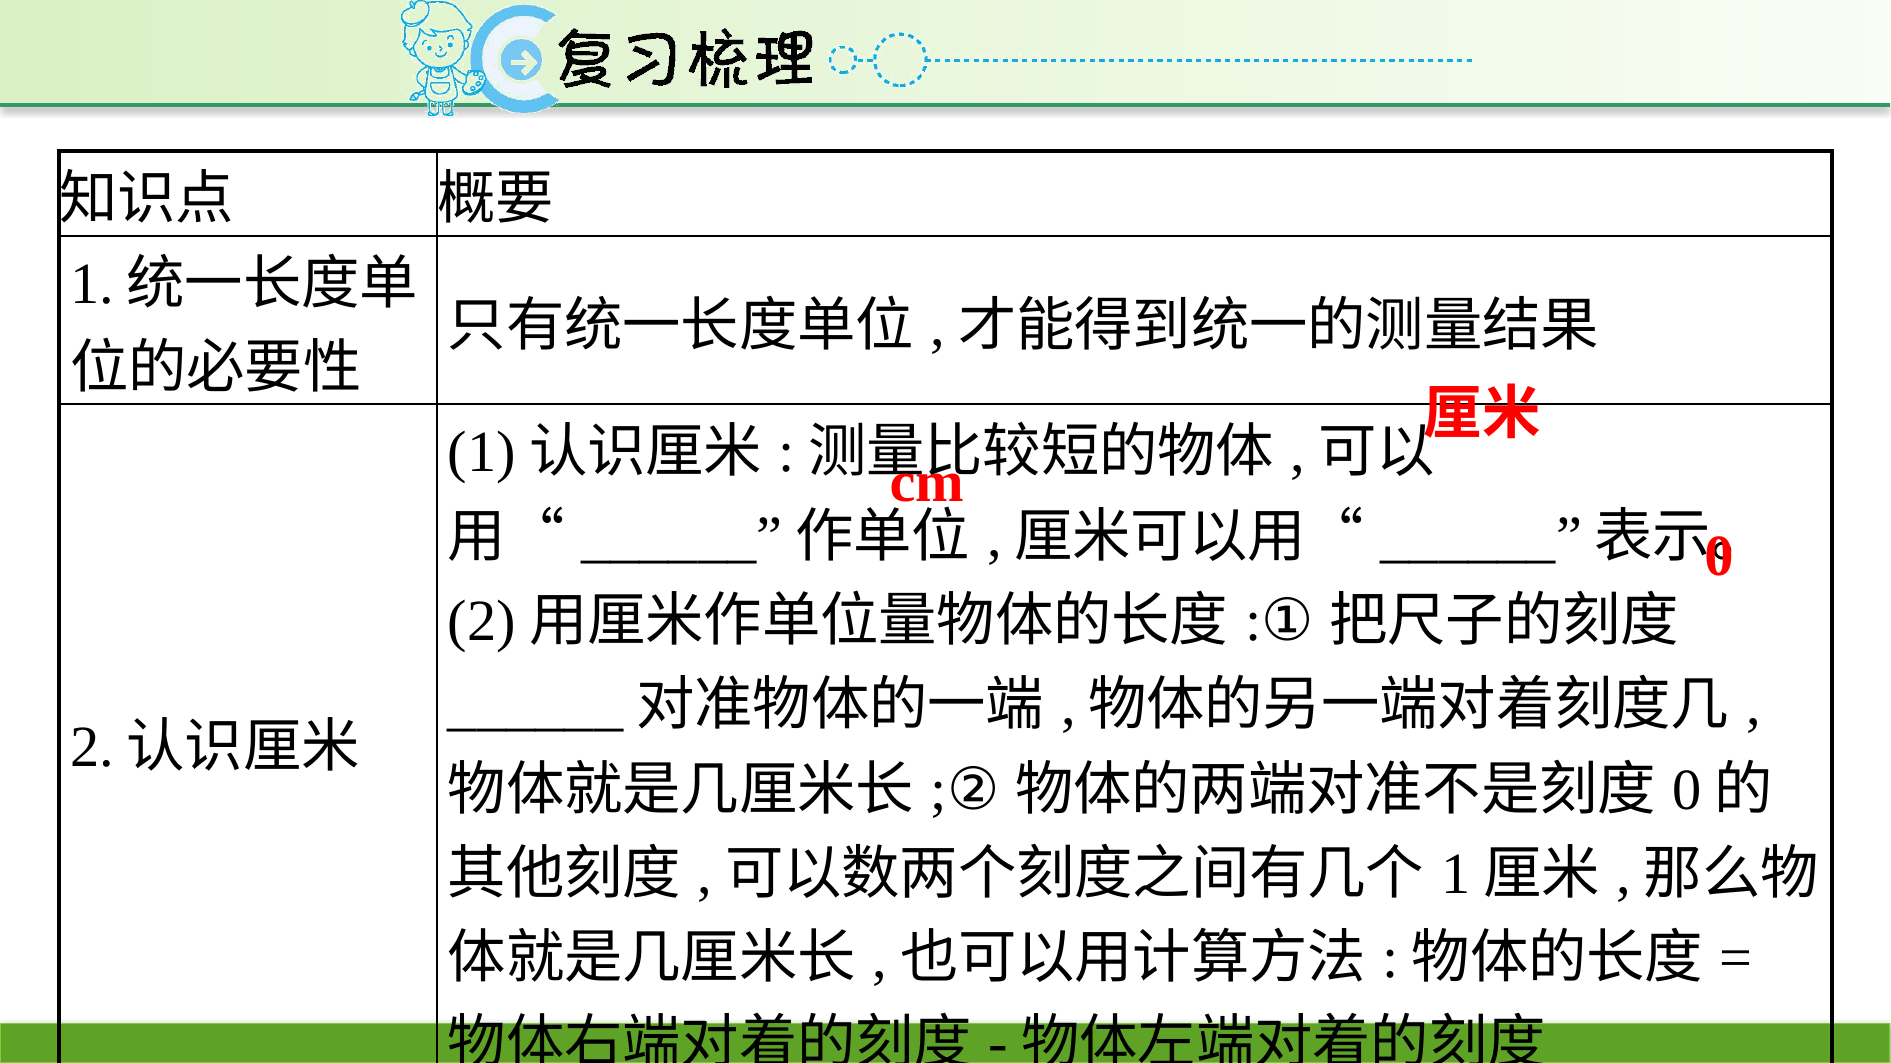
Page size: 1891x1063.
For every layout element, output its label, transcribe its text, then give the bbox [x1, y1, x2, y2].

table_cell 2.认识厘米 [61, 405, 436, 1063]
text_box cm [874, 421, 979, 521]
table_header 概要 [438, 153, 1830, 235]
table_header 知识点 [61, 153, 436, 235]
table_cell (1)认识厘米:测量比较短的物体,可以用“______”作单位,厘米可以用“______”表示。 (2)用厘米作单位量物体的长度:①把尺子的刻度______对准物体的一端,物体的另一端对着刻度几,物体就是几厘米长;②物体的两端对准不是刻度0的其他刻度,可以数两个刻度之间有几个1厘米,那么物体就是几厘米长,也可以用计算方法:物体的长度=物体右端对着的刻度-物体左端对着的刻度 [438, 405, 1830, 1063]
table_cell 1.统一长度单位的必要性 [61, 237, 436, 403]
table_cell 只有统一长度单位,才能得到统一的测量结果 [438, 237, 1830, 403]
text_box 厘米 [1409, 353, 1556, 453]
picture [401, 0, 1474, 119]
text_box 0 [1689, 496, 1749, 595]
